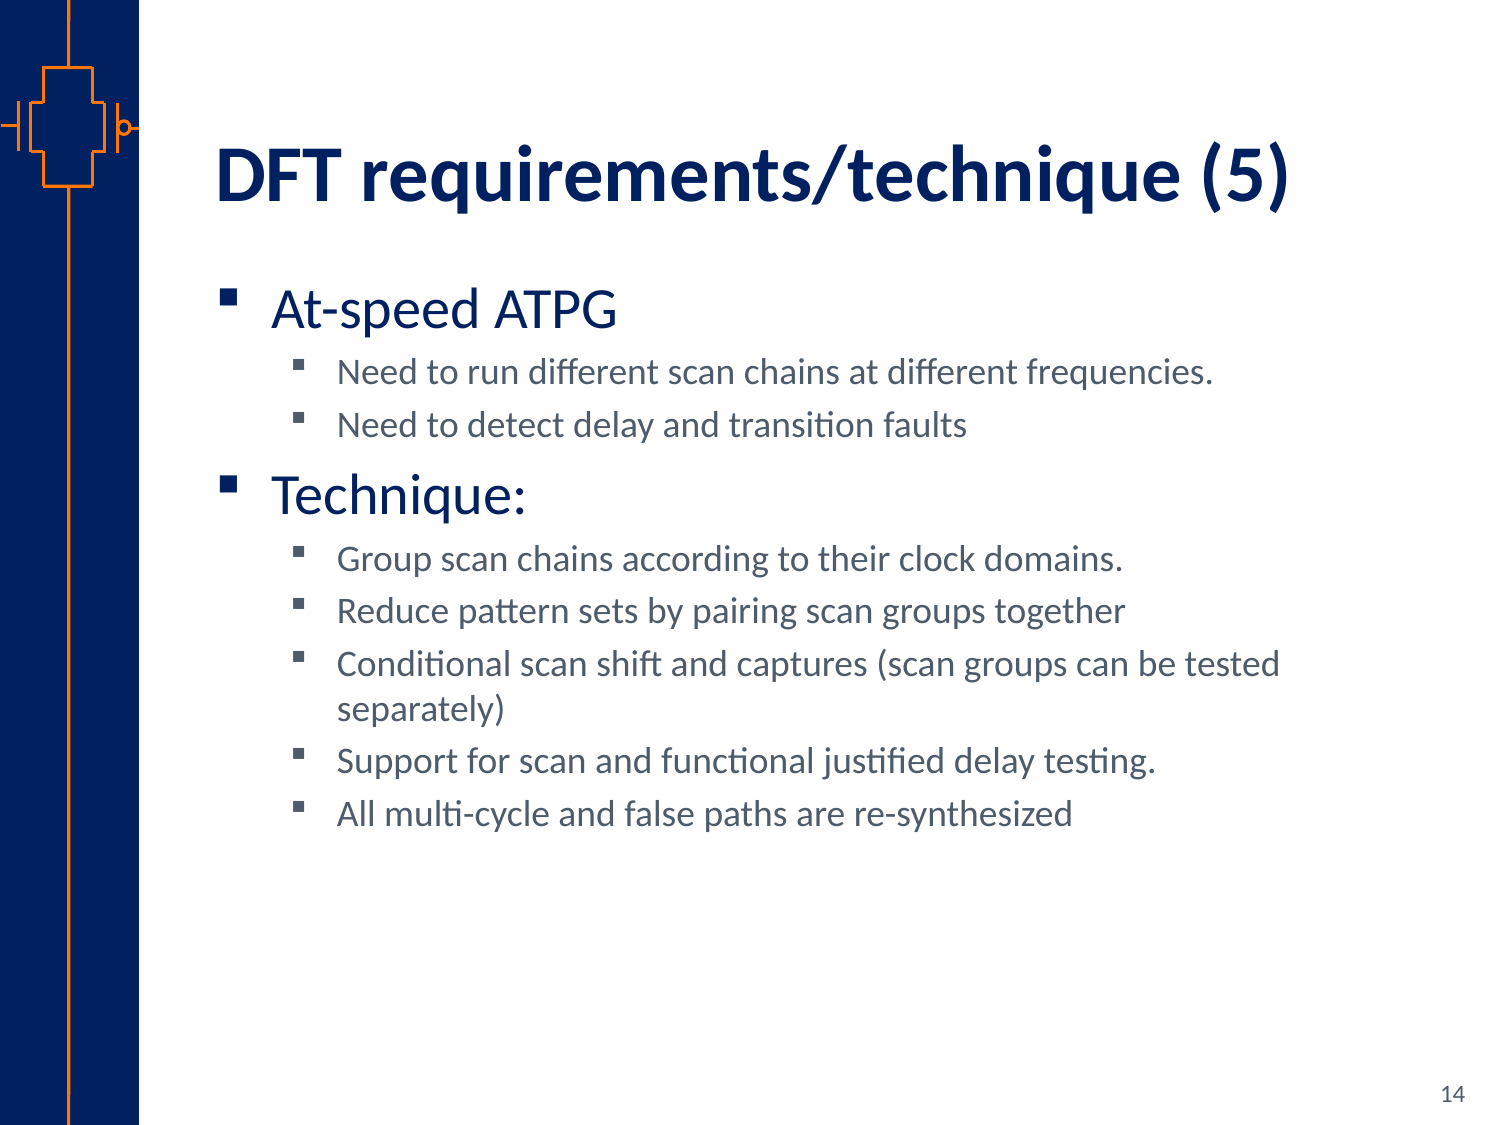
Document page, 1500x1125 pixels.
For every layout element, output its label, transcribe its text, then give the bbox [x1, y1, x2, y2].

list At-speed ATPG Need to run different scan chains at different frequencies. Need to detect delay and transition faults Technique: Group scan chains according to their clock domains. Reduce pattern sets by pairing scan groups together Conditional scan shift and captures (scan groups can be tested separately) Support for scan and functional justified delay testing. All multi-cycle and false paths are re-synthesized [200, 262, 1425, 988]
title DFT requirements/technique (5) [200, 37, 1388, 225]
slide_number 14 [1425, 1062, 1488, 1123]
